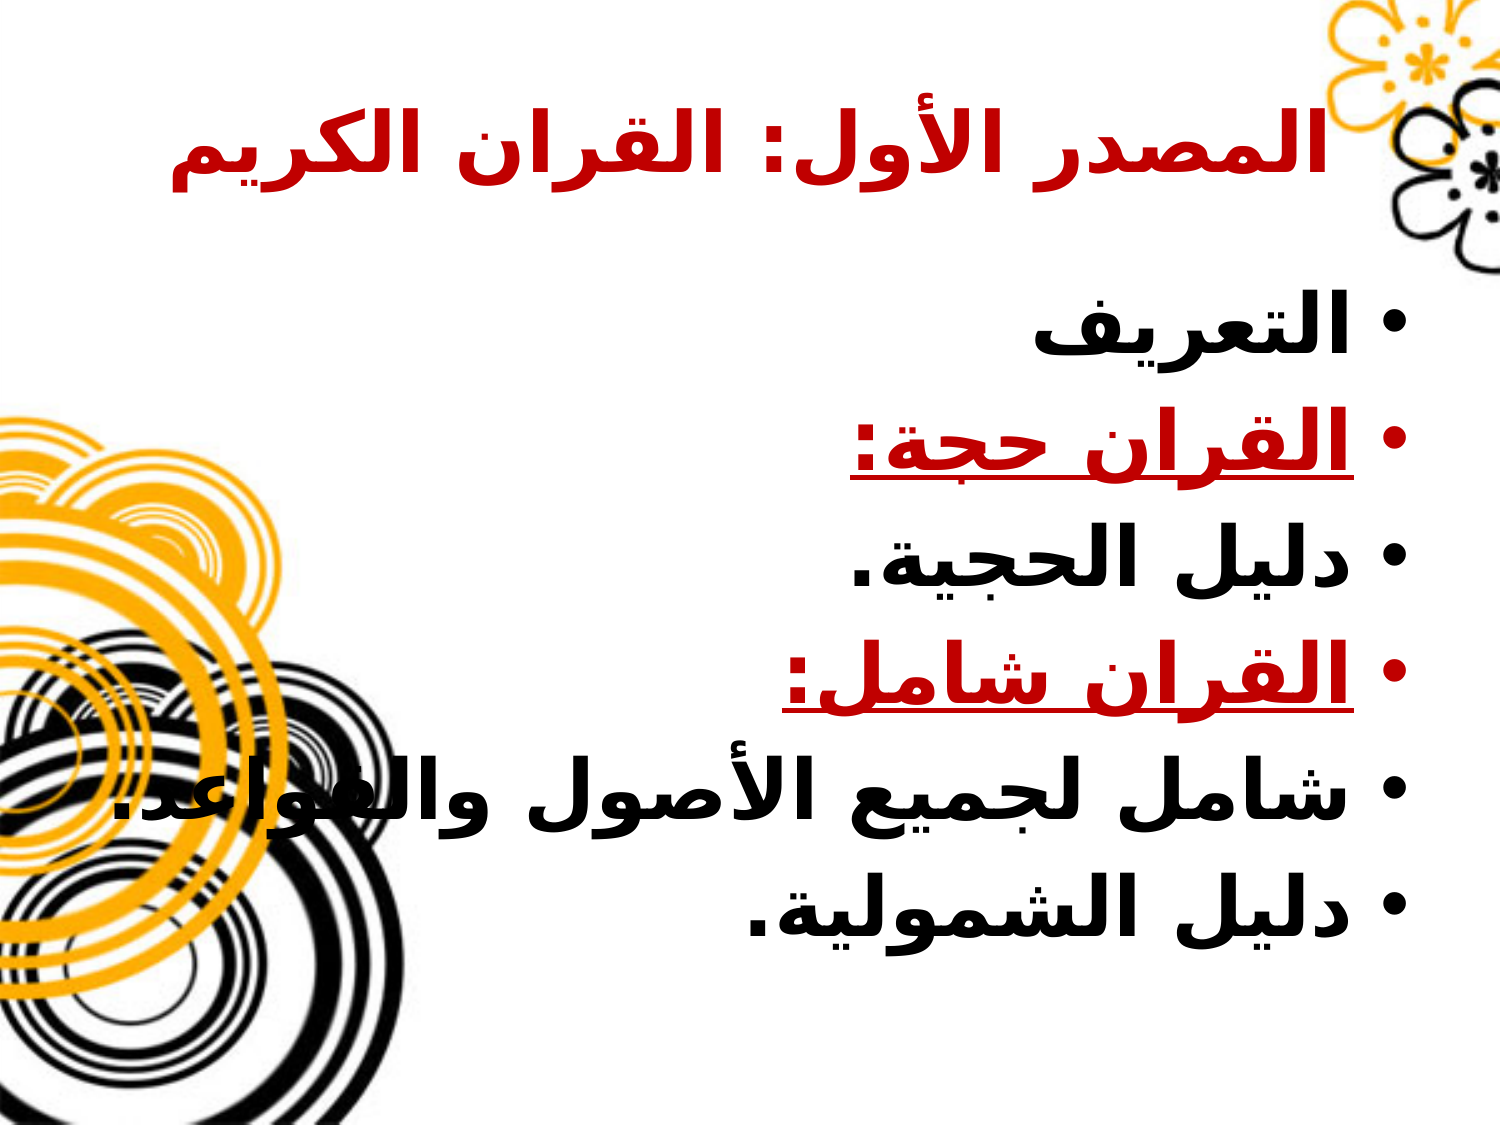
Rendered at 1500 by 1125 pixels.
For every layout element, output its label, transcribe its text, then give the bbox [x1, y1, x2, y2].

picture [0, 0, 1500, 1125]
title المصدر الأول: القران الكريم [75, 45, 1425, 233]
list التعريف القران حجة: دليل الحجية. القران شامل: شامل لجميع الأصول والقواعد. دليل الشمولية. [75, 262, 1425, 1005]
